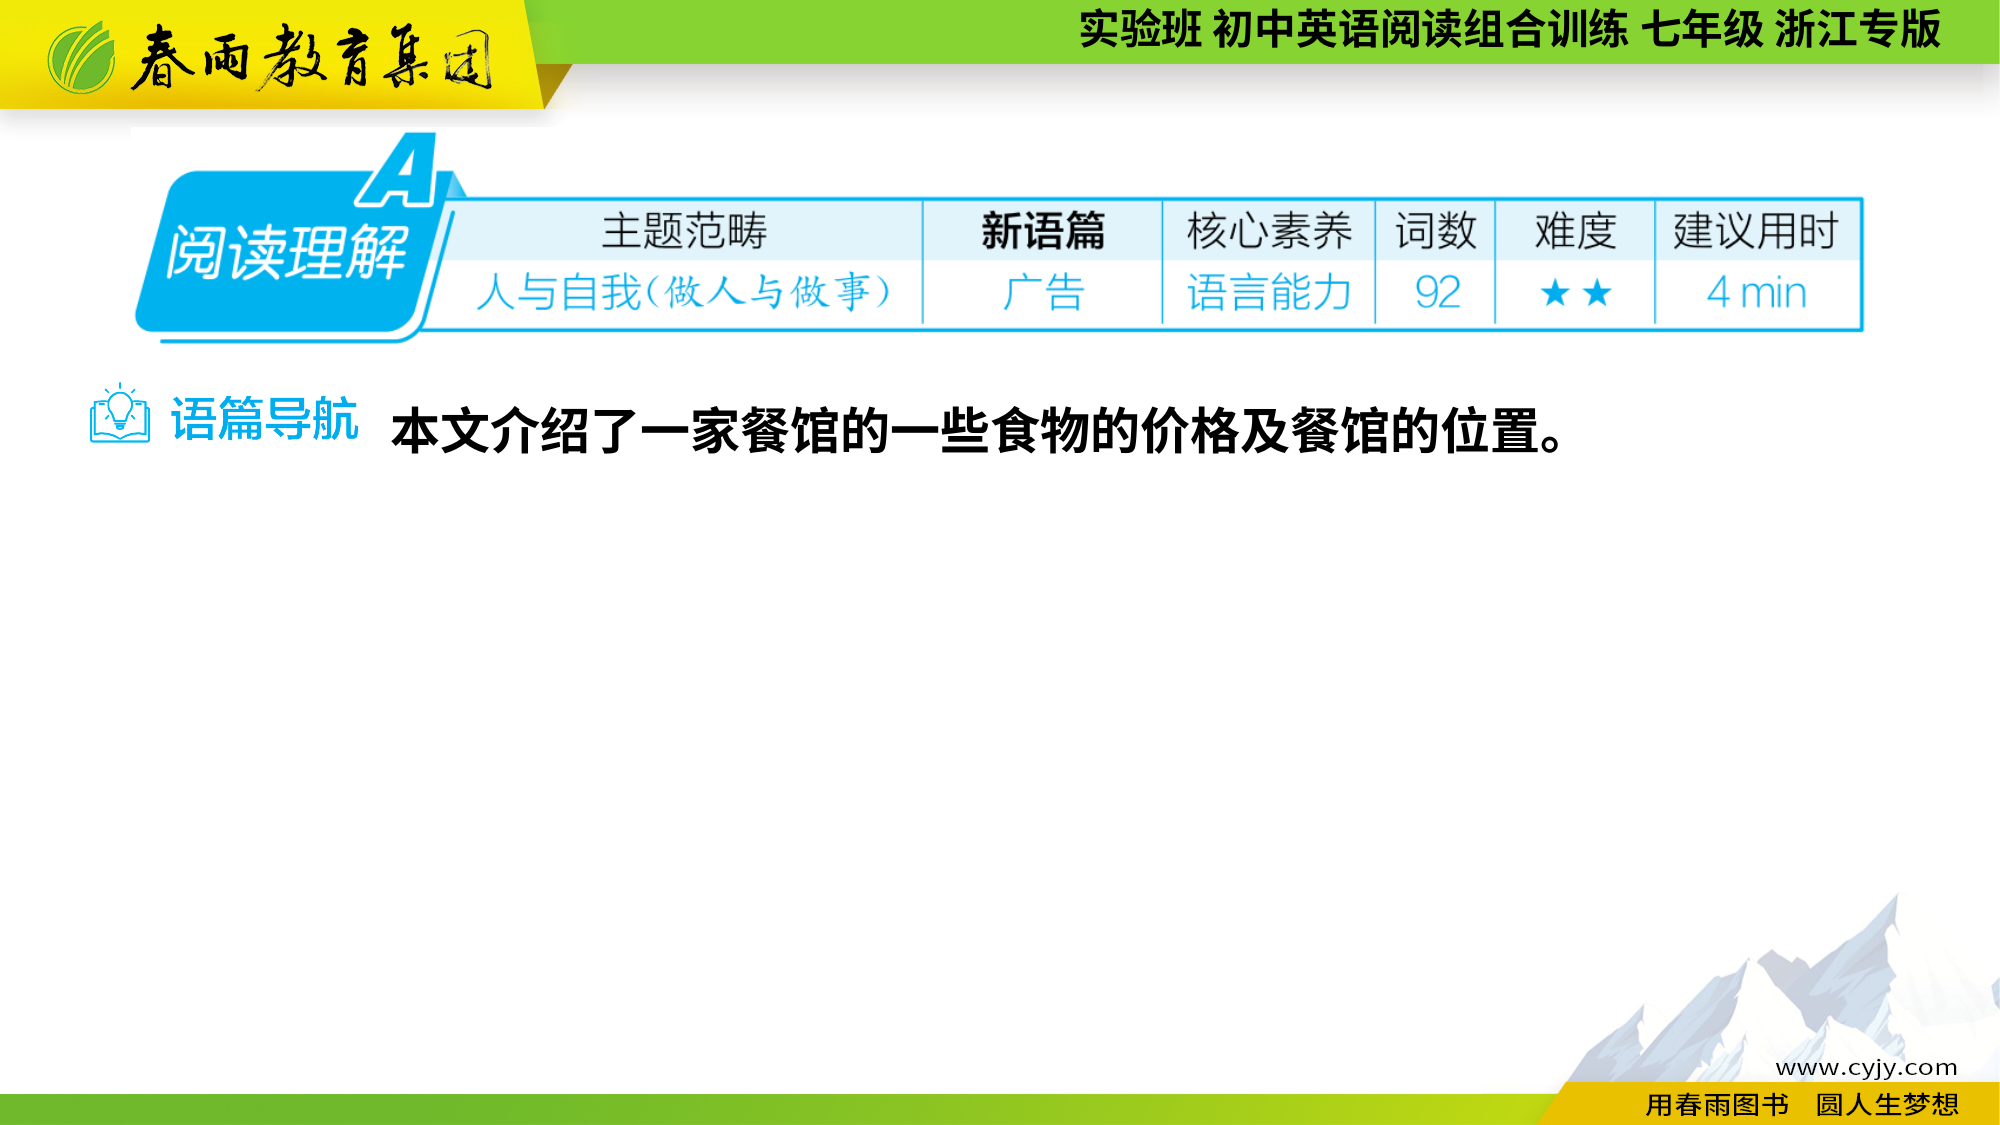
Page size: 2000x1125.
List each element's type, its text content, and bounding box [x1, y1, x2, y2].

list 本文介绍了一家餐馆的一些食物的价格及餐馆的位置。 [59, 361, 1944, 457]
picture [0, 0, 2000, 1125]
